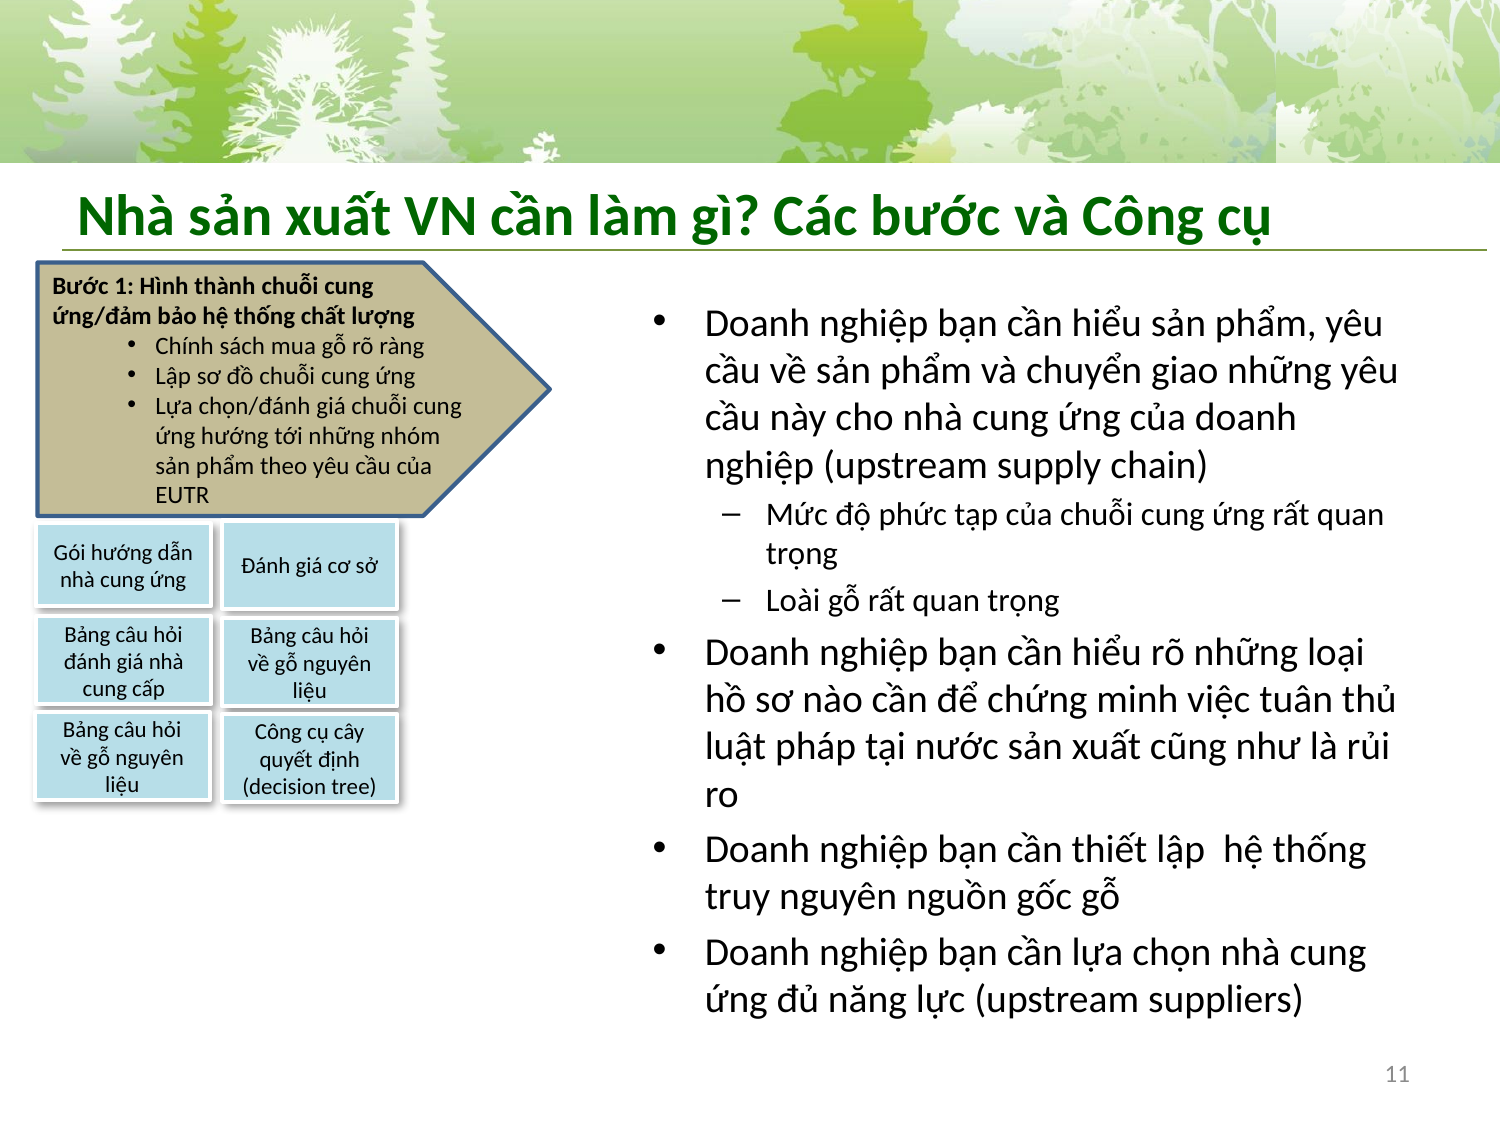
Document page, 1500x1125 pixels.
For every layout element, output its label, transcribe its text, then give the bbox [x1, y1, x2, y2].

text_box Đánh giá cơ sở [220, 518, 399, 611]
slide_number 11 [1074, 1042, 1425, 1103]
text_box Bước 1: Hình thành chuỗi cung ứng/đảm bảo hệ thống chất lượng Chính sách mua gỗ rõ ràng Lập sơ đồ chuỗi cung ứng Lựa chọn/đánh giá chuỗi cung ứng hướng tới những nhóm sản phẩm theo yêu cầu của EUTR [35, 260, 553, 519]
text_box Công cụ cây quyết định (decision tree) [220, 712, 399, 804]
text_box Gói hướng dẫn nhà cung ứng [34, 521, 213, 608]
list Doanh nghiệp bạn cần hiểu sản phẩm, yêu cầu về sản phẩm và chuyển giao những yêu cầu này cho nhà cung ứng của doanh nghiệp (upstream supply chain) Mức độ phức tạp của chuỗi cung ứng rất quan trọng Loài gỗ rất quan trọng Doanh nghiệp bạn cần hiểu rõ những loại hồ sơ nào cần để chứng minh việc tuân thủ luật pháp tại nước sản xuất cũng như là rủi ro Doanh nghiệp bạn cần thiết lập hệ thống truy nguyên nguồn gốc gỗ Doanh nghiệp bạn cần lựa chọn nhà cung ứng đủ năng lực (upstream suppliers) [637, 289, 1425, 1032]
picture [0, 0, 1500, 163]
title Nhà sản xuất VN cần làm gì? Các bước và Công cụ [62, 174, 1350, 250]
text_box Bảng câu hỏi về gỗ nguyên liệu [33, 710, 212, 802]
text_box Bảng câu hỏi về gỗ nguyên liệu [220, 616, 399, 708]
text_box Bảng câu hỏi đánh giá nhà cung cấp [34, 614, 213, 706]
